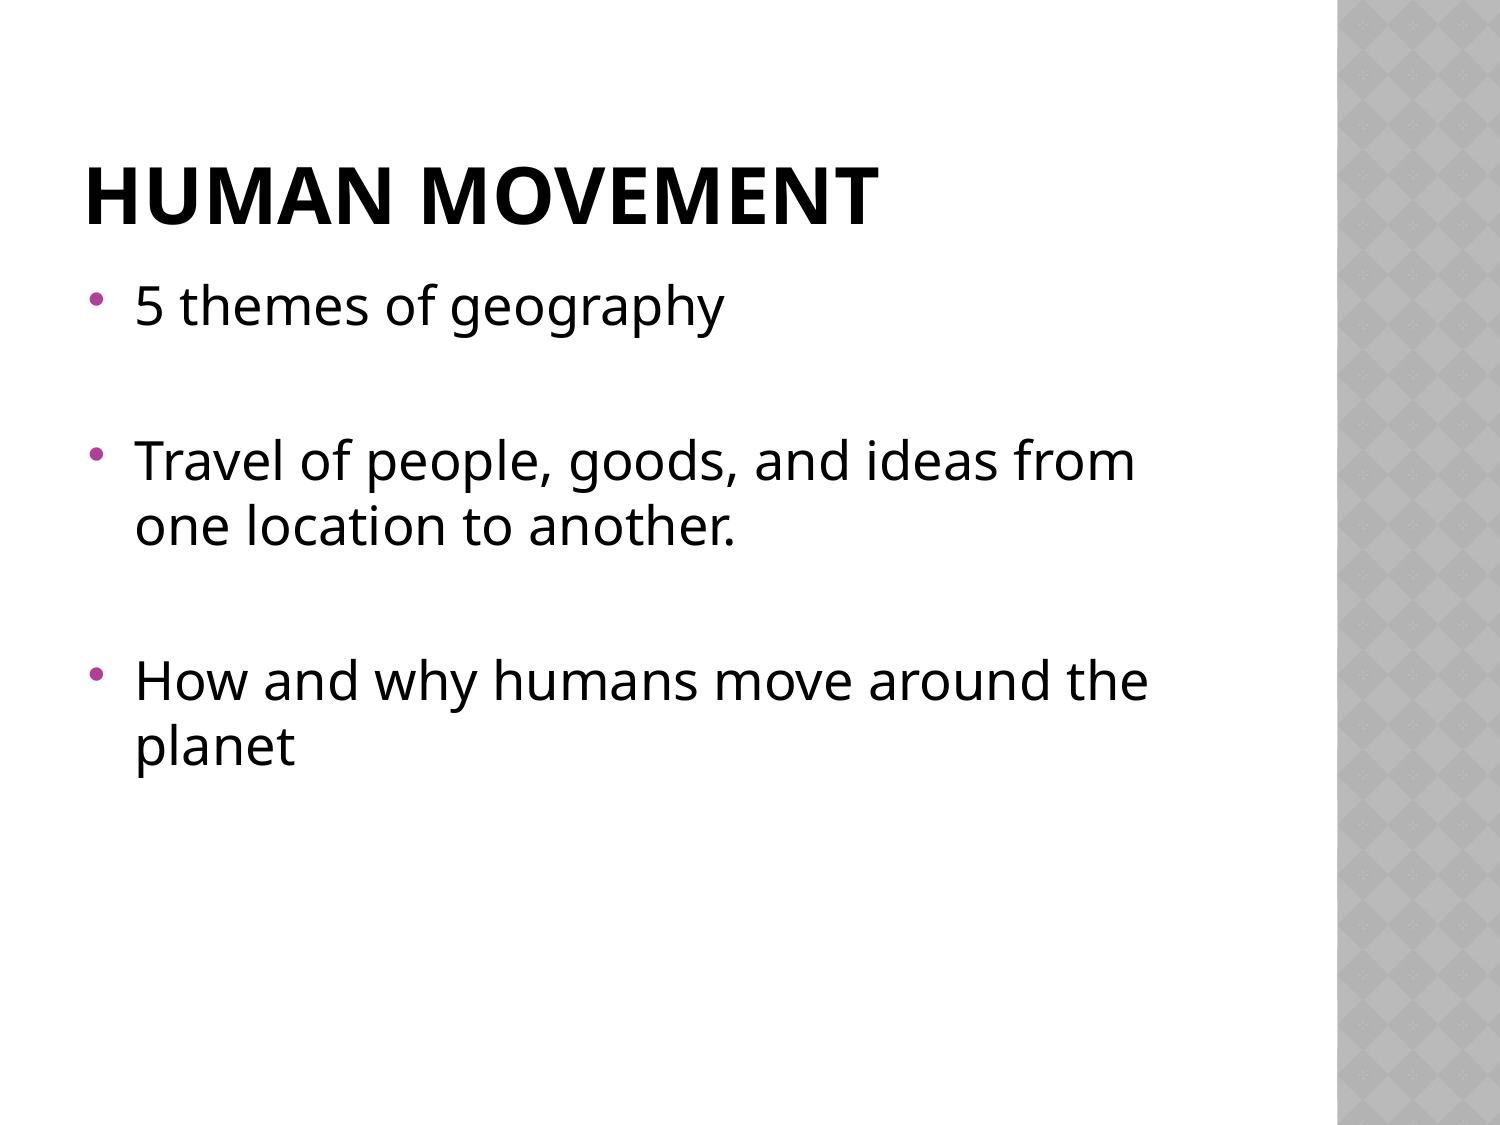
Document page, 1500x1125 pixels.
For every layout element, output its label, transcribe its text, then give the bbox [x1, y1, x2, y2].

list 5 themes of geography Travel of people, goods, and ideas from one location to another. How and why humans move around the planet [75, 264, 1263, 1059]
title Human movement [75, 52, 1263, 240]
